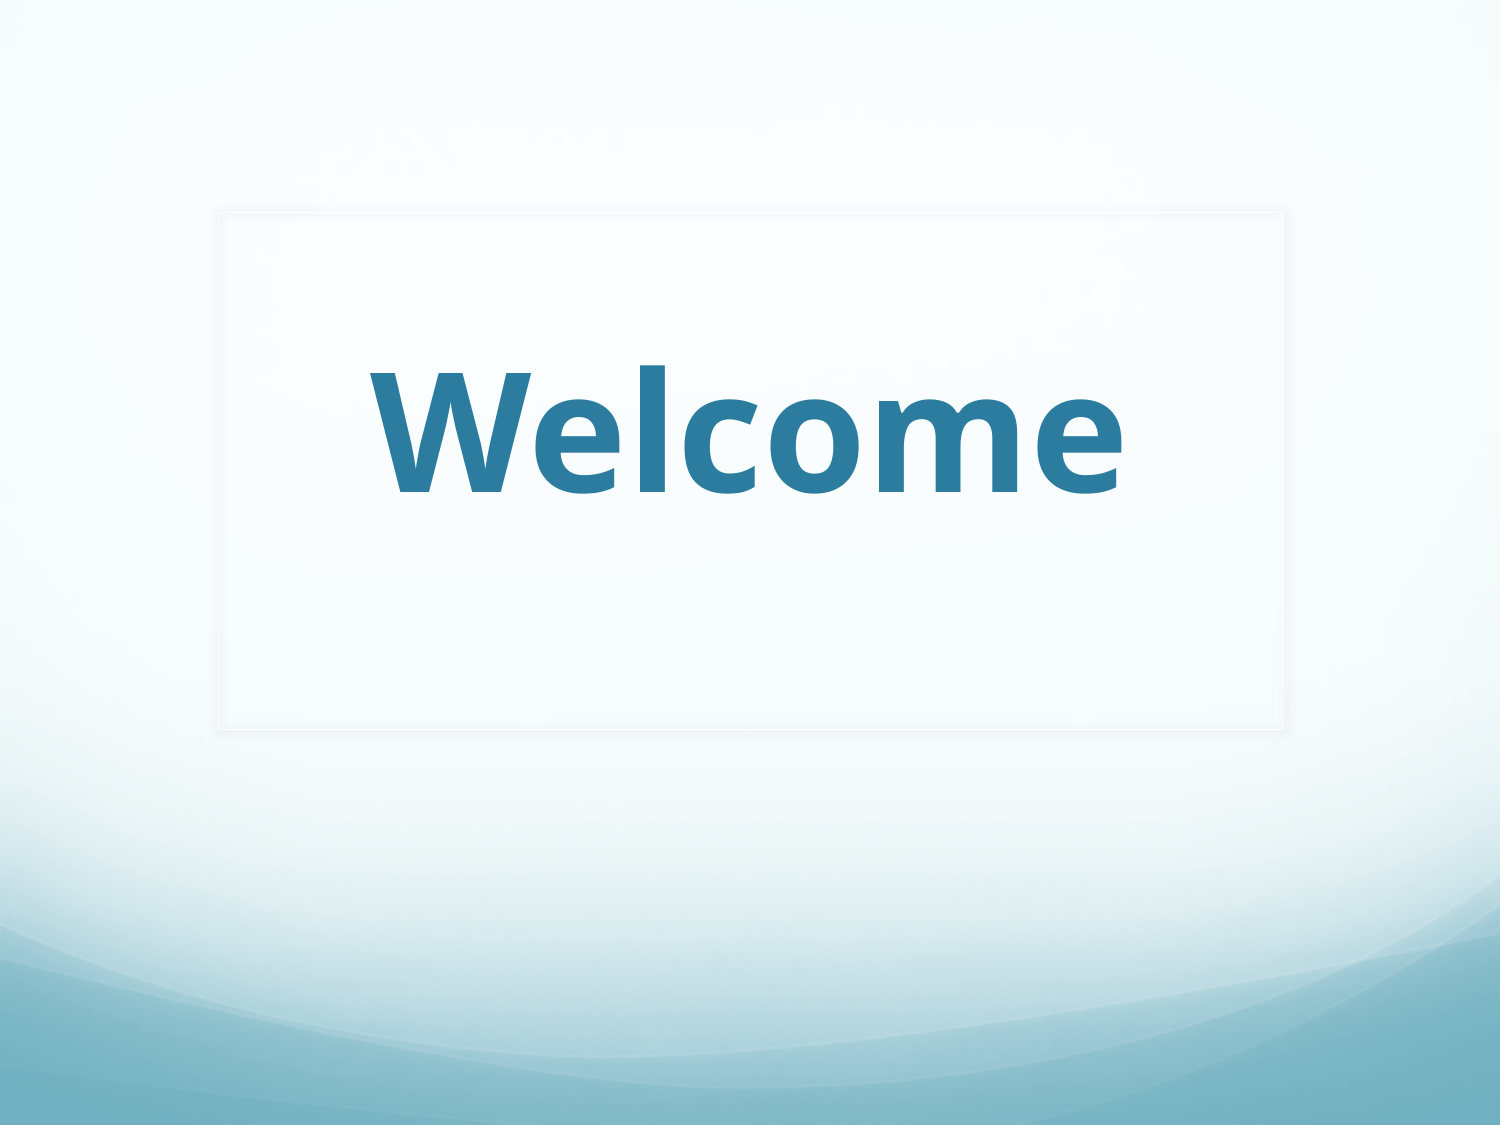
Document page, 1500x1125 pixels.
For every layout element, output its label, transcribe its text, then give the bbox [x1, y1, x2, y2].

title Welcome [217, 249, 1283, 533]
